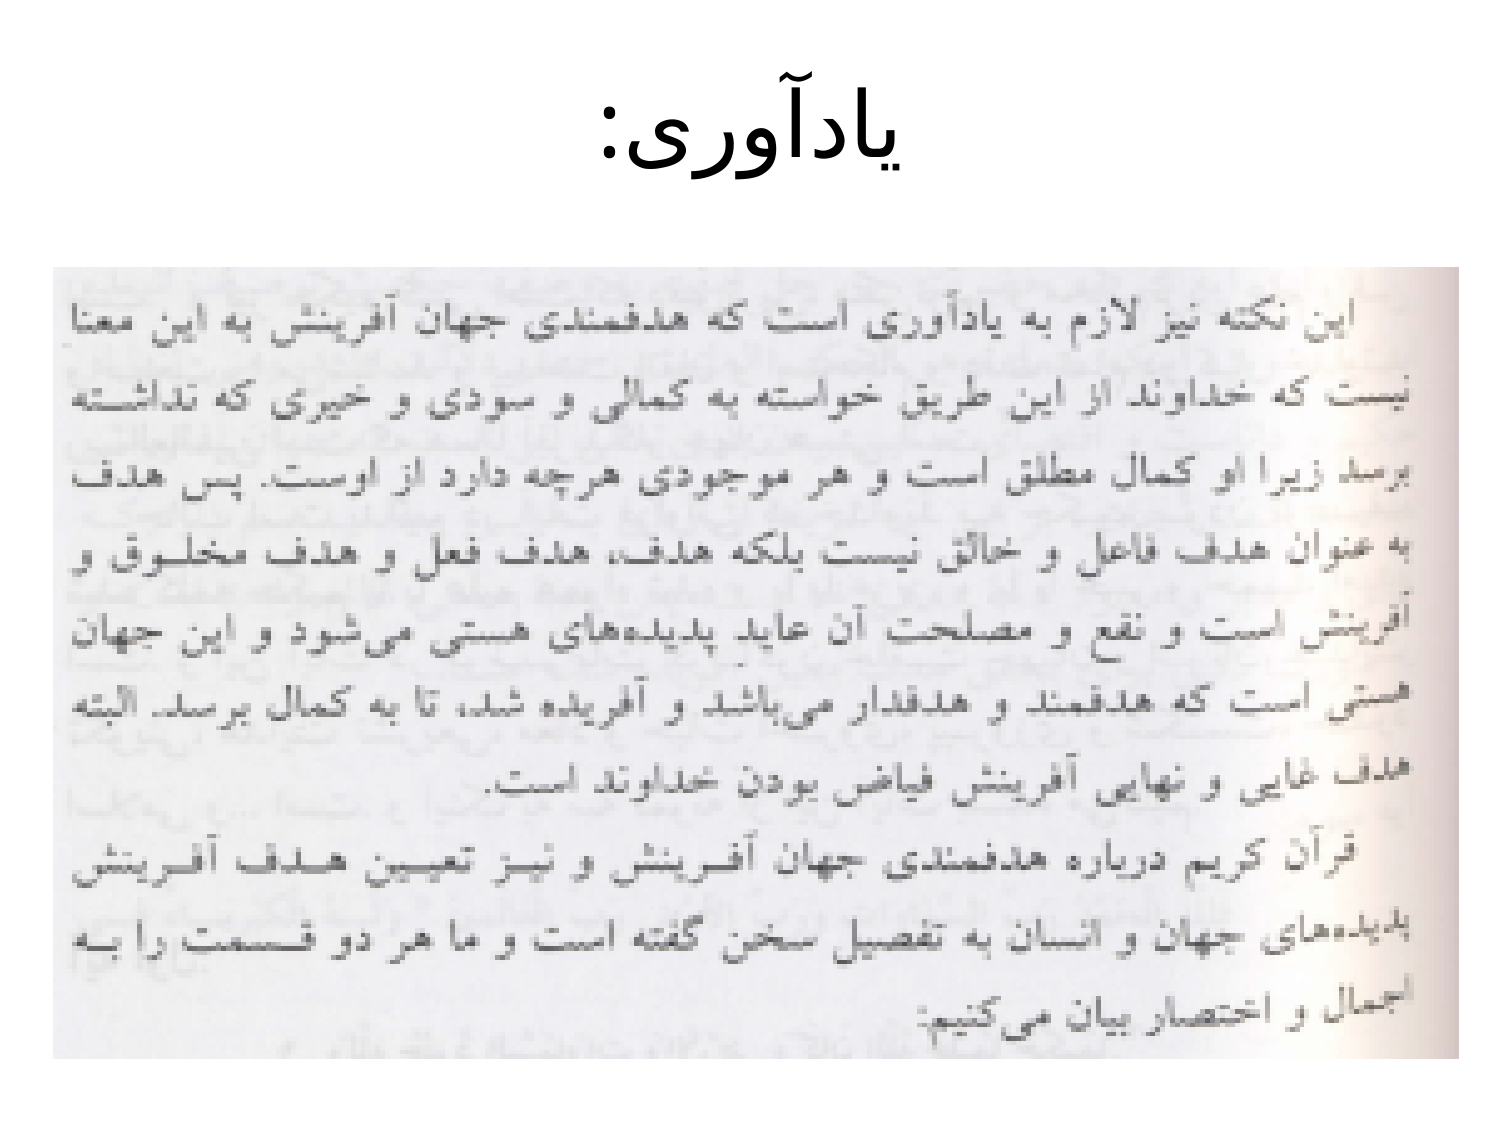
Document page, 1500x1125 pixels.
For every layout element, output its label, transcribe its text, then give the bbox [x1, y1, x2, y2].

picture [52, 266, 1459, 1059]
title یادآوری: [75, 45, 1425, 197]
